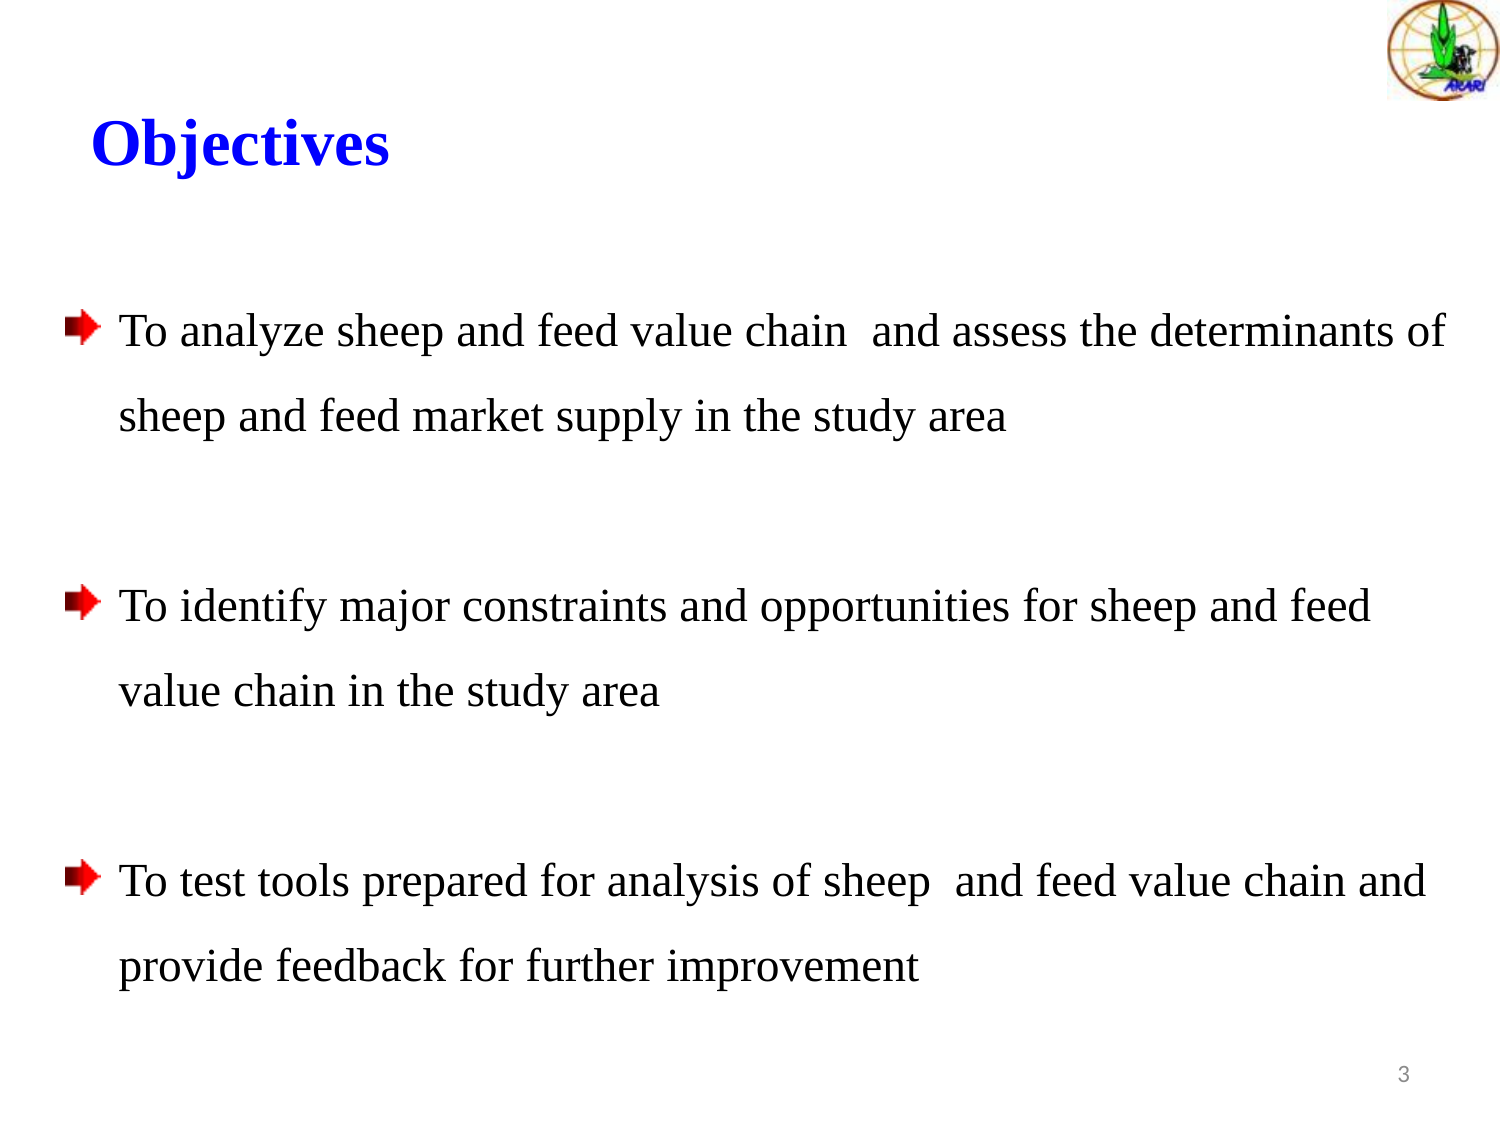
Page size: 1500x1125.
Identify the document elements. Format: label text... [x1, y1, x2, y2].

title Objectives [75, 45, 1425, 233]
picture [1387, 0, 1500, 102]
slide_number 3 [1074, 1042, 1425, 1103]
picture [65, 309, 101, 345]
picture [65, 584, 101, 620]
picture [65, 859, 101, 895]
list To analyze sheep and feed value chain and assess the determinants of sheep and feed market supply in the study area To identify major constraints and opportunities for sheep and feed value chain in the study area To test tools prepared for analysis of sheep and feed value chain and provide feedback for further improvement [50, 262, 1463, 1005]
